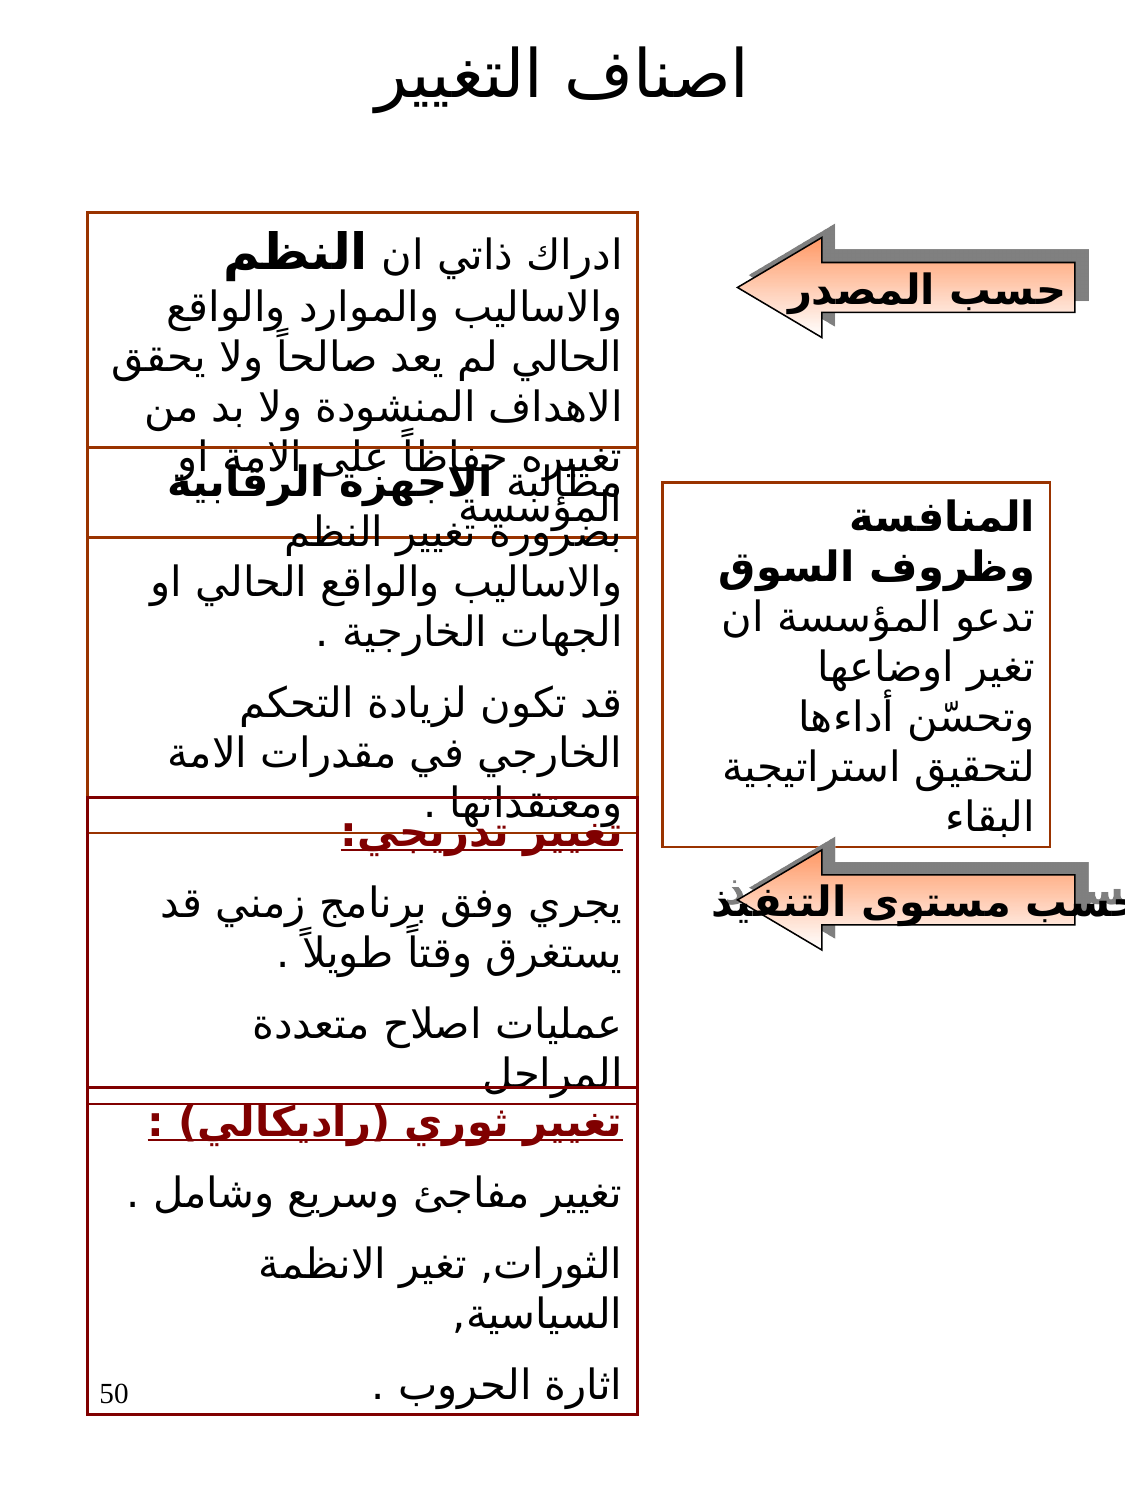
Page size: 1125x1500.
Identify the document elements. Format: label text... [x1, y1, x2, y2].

text_box تغيير ثوري (راديكالي) : تغيير مفاجئ وسريع وشامل . الثورات, تغير الانظمة السياسية, اثارة الحروب . [87, 1087, 638, 1415]
slide_number 50 [84, 1366, 319, 1467]
text_box ادراك ذاتي ان النظم والاساليب والموارد والواقع الحالي لم يعد صالحاً ولا يحقق الاهداف المنشودة ولا بد من تغييره حفاظاً على الامة او المؤسسة [87, 212, 638, 447]
text_box حسب المصدر [737, 237, 1075, 338]
title اصناف التغيير [84, 24, 1041, 117]
text_box تغيير تدريجي: يجري وفق برنامج زمني قد يستغرق وقتاً طويلاً . عمليات اصلاح متعددة المراحل [87, 797, 638, 1087]
text_box حسب مستوى التنفيذ [737, 849, 1075, 950]
text_box المنافسة وظروف السوق تدعو المؤسسة ان تغير اوضاعها وتحسّن أداءها لتحقيق استراتيجية البقاء [662, 482, 1050, 848]
text_box مطالبة الاجهزة الرقابية بضرورة تغيير النظم والاساليب والواقع الحالي او الجهات الخارجية . قد تكون لزيادة التحكم الخارجي في مقدرات الامة ومعتقداتها . [87, 447, 638, 797]
